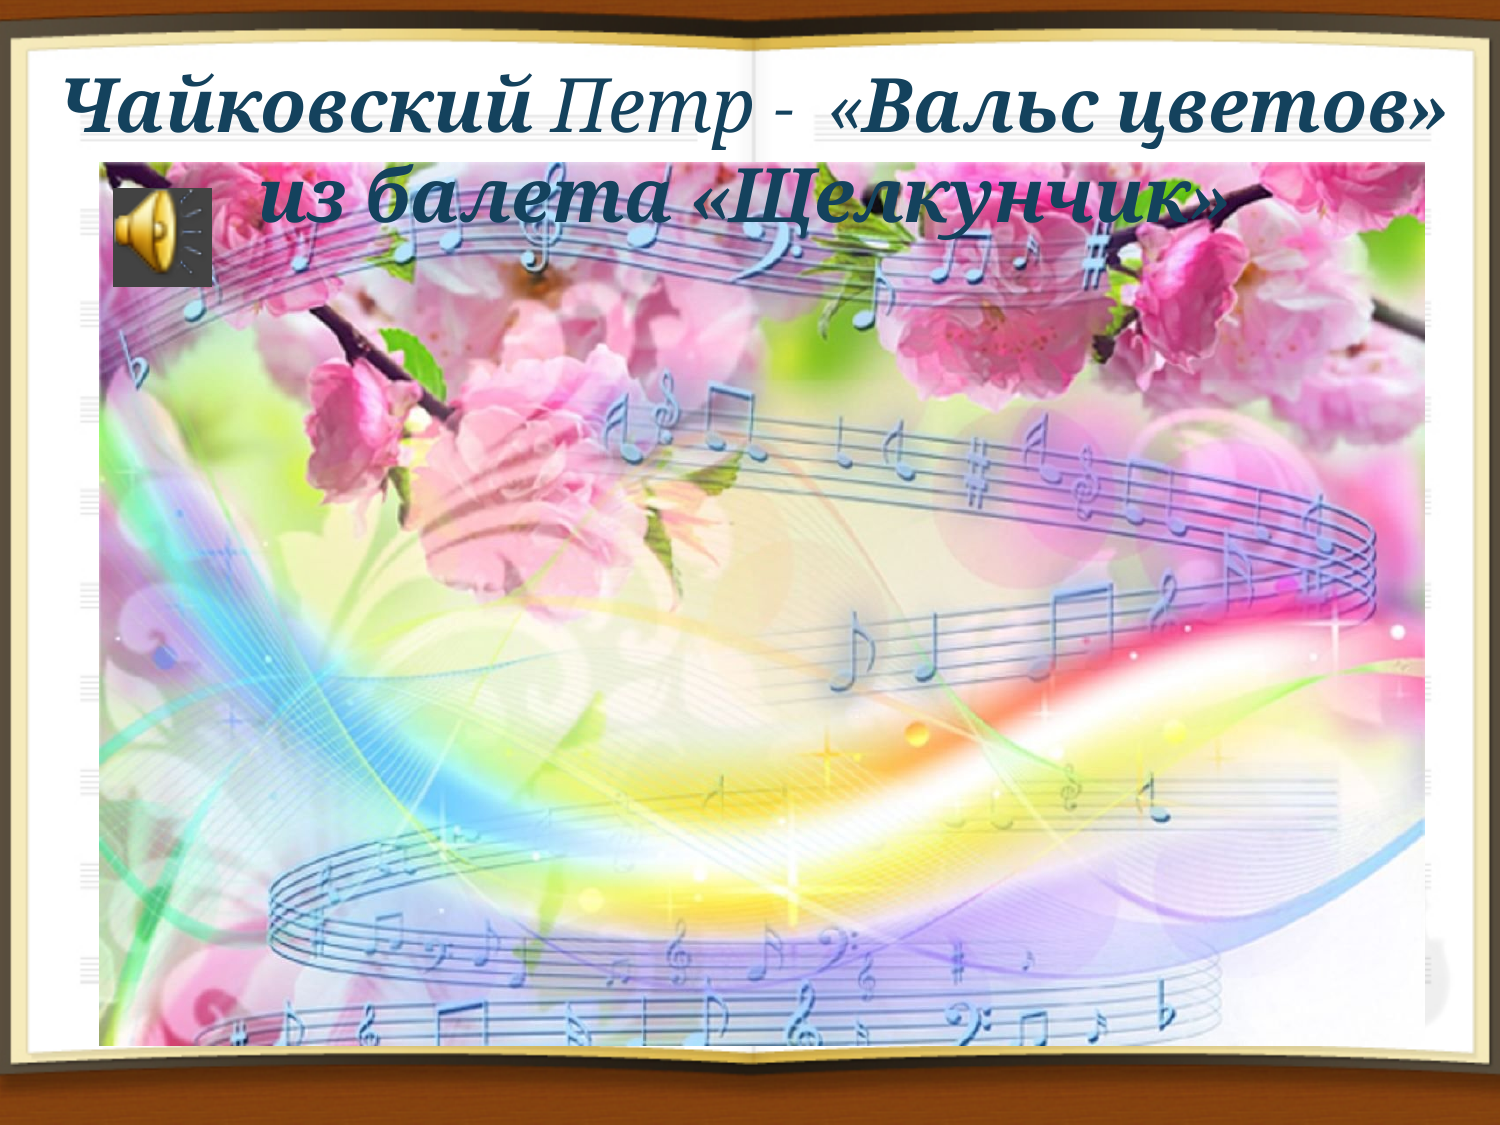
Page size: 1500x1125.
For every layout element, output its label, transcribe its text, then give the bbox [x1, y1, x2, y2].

picture [0, 0, 1500, 1125]
text_box Чайковский Петр - «Вальс цветов» из балета «Щелкунчик» [44, 49, 1479, 245]
